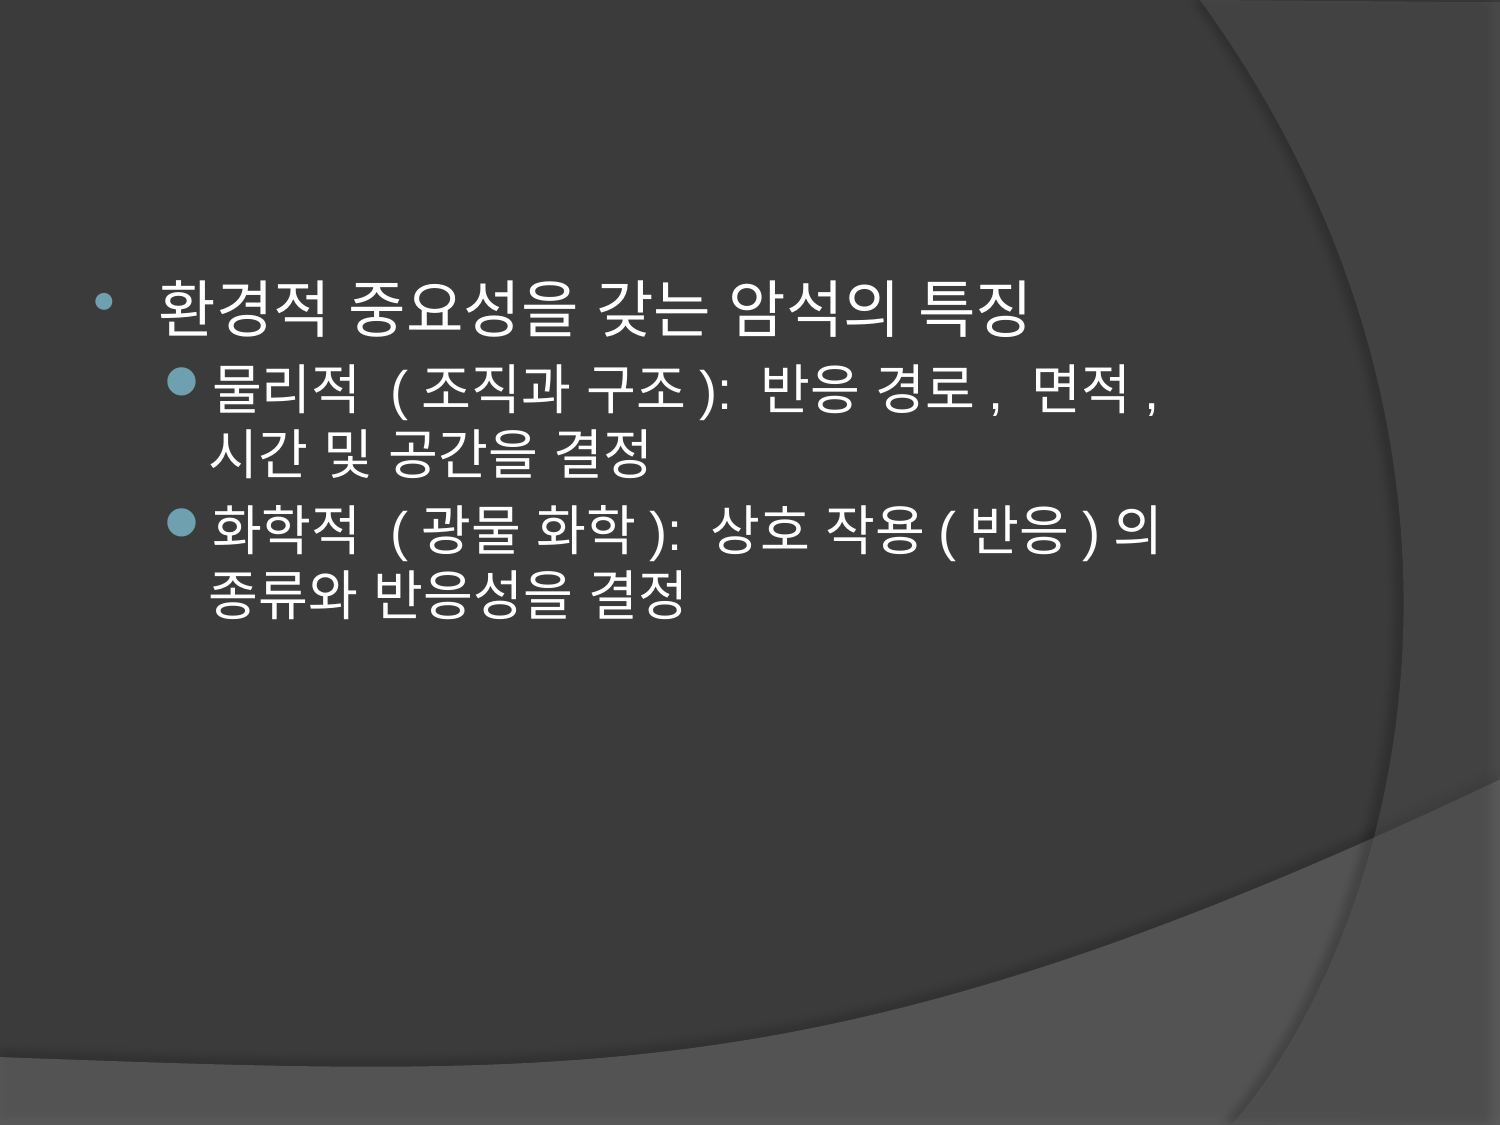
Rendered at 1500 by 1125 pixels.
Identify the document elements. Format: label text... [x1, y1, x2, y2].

list 환경적 중요성을 갖는 암석의 특징 물리적 (조직과 구조): 반응 경로, 면적, 시간 및 공간을 결정 화학적 (광물 화학): 상호 작용(반응)의 종류와 반응성을 결정 [75, 262, 1300, 1005]
